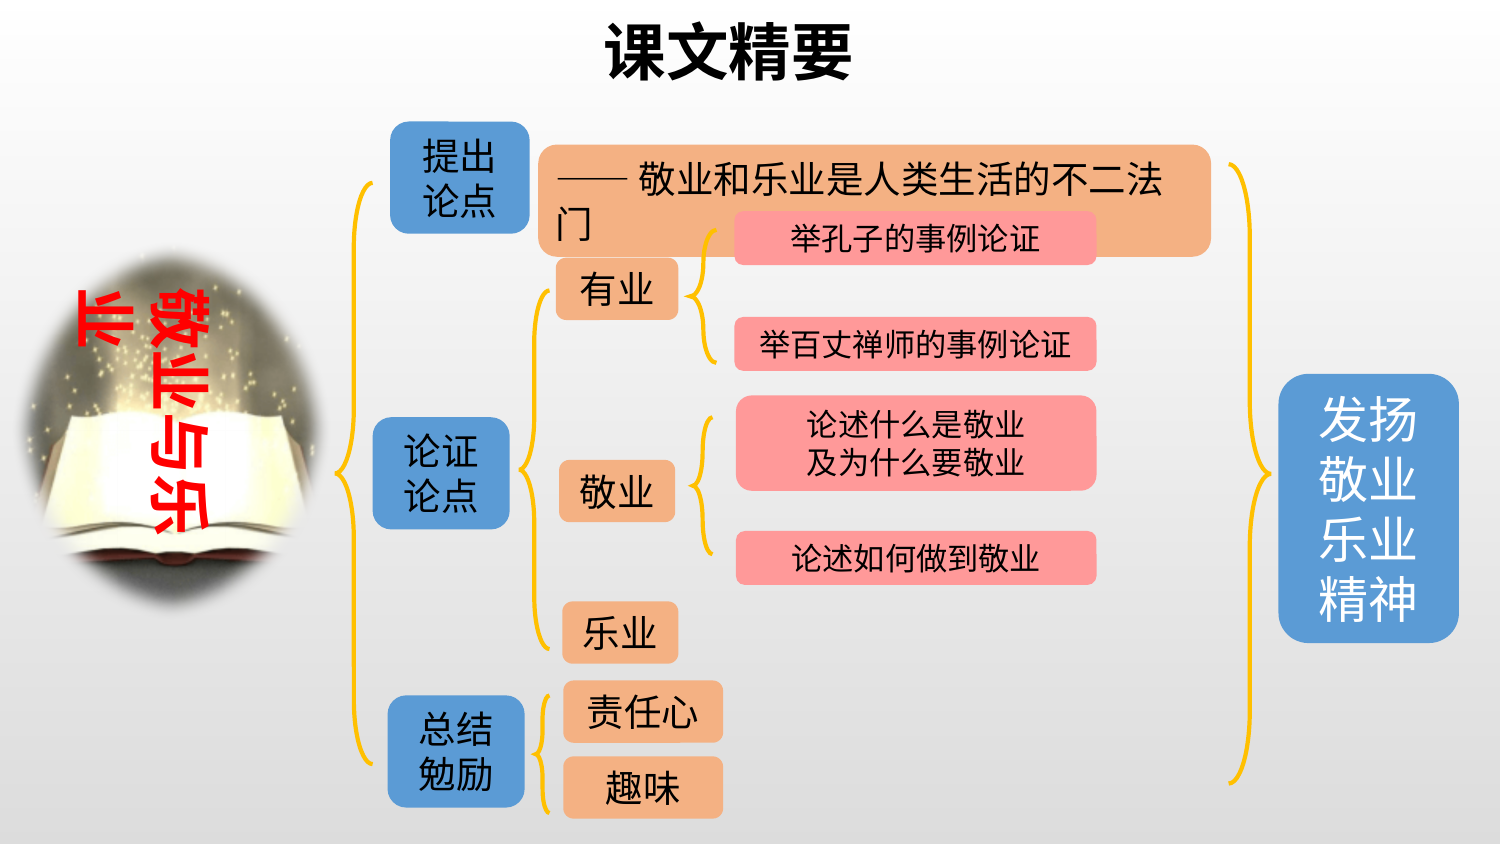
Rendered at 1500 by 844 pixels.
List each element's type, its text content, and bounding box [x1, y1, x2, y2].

text_box ——敬业和乐业是人类生活的不二法门 [538, 144, 1212, 257]
text_box 论证论点 [372, 417, 510, 530]
text_box 论述什么是敬业 及为什么要敬业 [735, 395, 1097, 491]
text_box [1228, 163, 1272, 785]
text_box 发扬敬业乐业精神 [1278, 373, 1459, 644]
picture [10, 239, 333, 622]
text_box 课文精要 [246, 15, 1211, 104]
text_box 趣味 [563, 756, 724, 819]
text_box [688, 229, 717, 364]
text_box 提出论点 [390, 121, 530, 234]
text_box 敬业 [559, 459, 676, 523]
text_box 论述如何做到敬业 [735, 530, 1097, 585]
text_box 乐业 [562, 601, 679, 664]
text_box [518, 289, 550, 650]
text_box [334, 182, 373, 765]
text_box 举孔子的事例论证 [734, 211, 1097, 266]
text_box 总结勉励 [387, 695, 525, 808]
text_box [534, 694, 550, 814]
text_box 有业 [555, 257, 679, 321]
text_box 责任心 [563, 680, 724, 743]
text_box [691, 416, 713, 555]
text_box 举百丈禅师的事例论证 [734, 316, 1097, 371]
